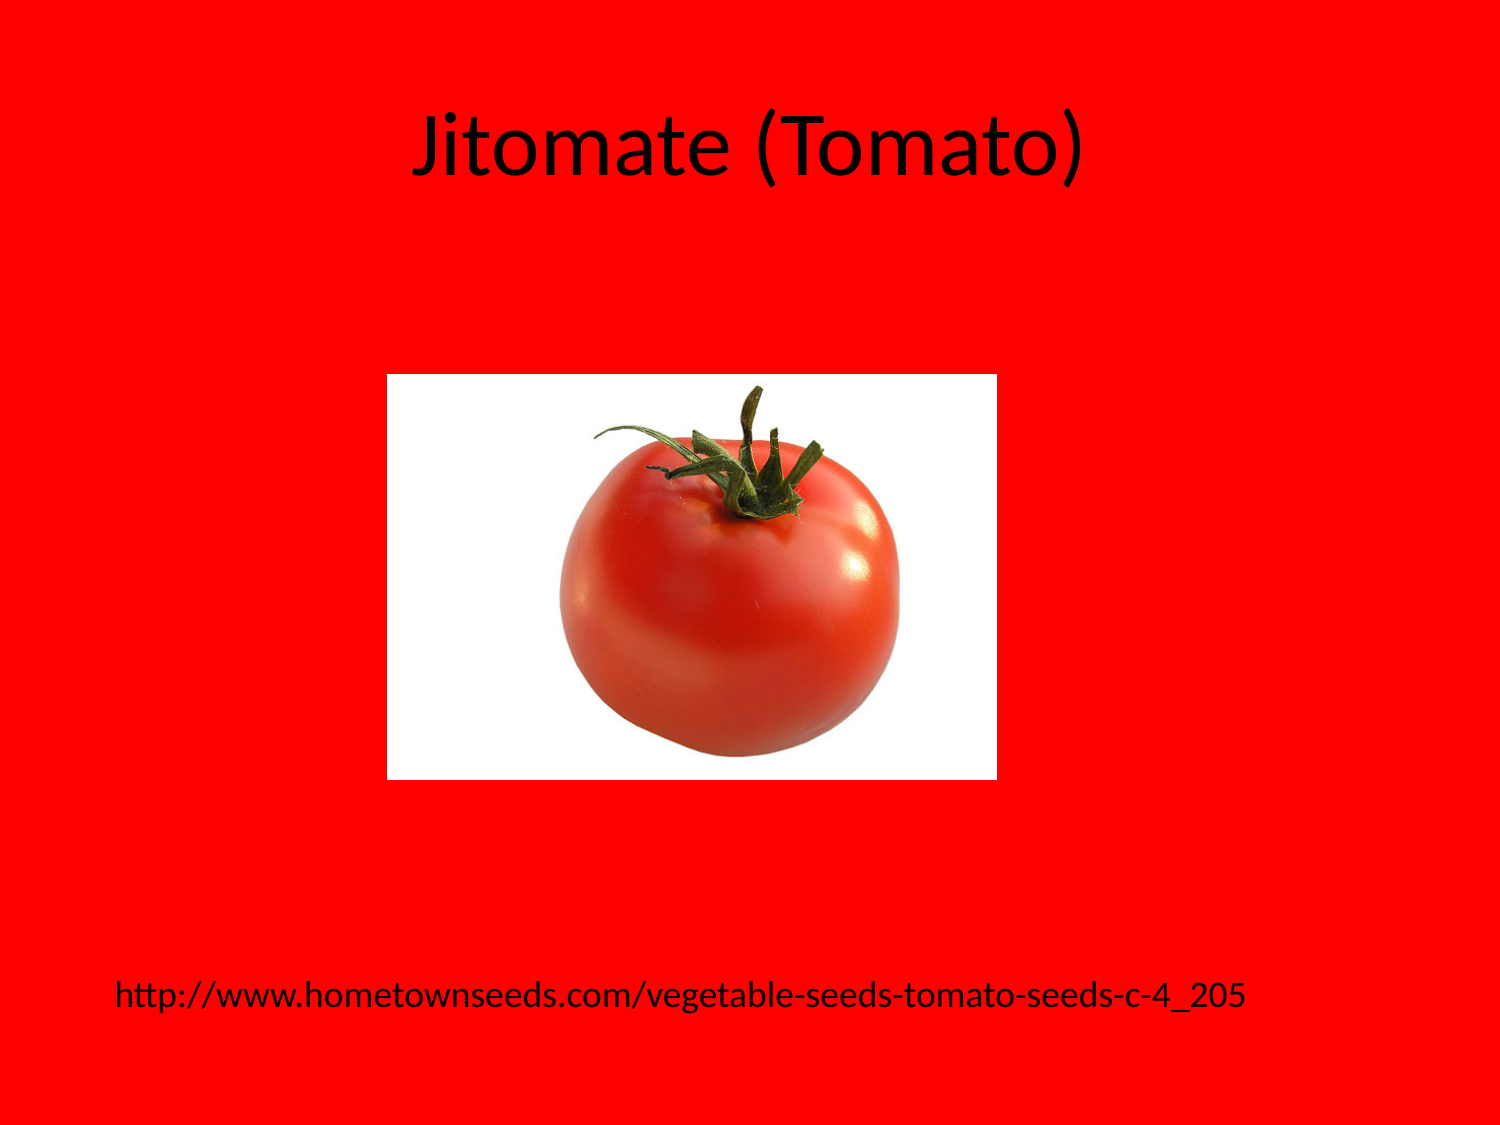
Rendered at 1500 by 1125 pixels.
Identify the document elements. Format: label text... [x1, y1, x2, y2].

title Jitomate (Tomato) [75, 45, 1425, 233]
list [387, 374, 997, 780]
text_box http://www.hometownseeds.com/vegetable-seeds-tomato-seeds-c-4_205 [99, 962, 1388, 1023]
